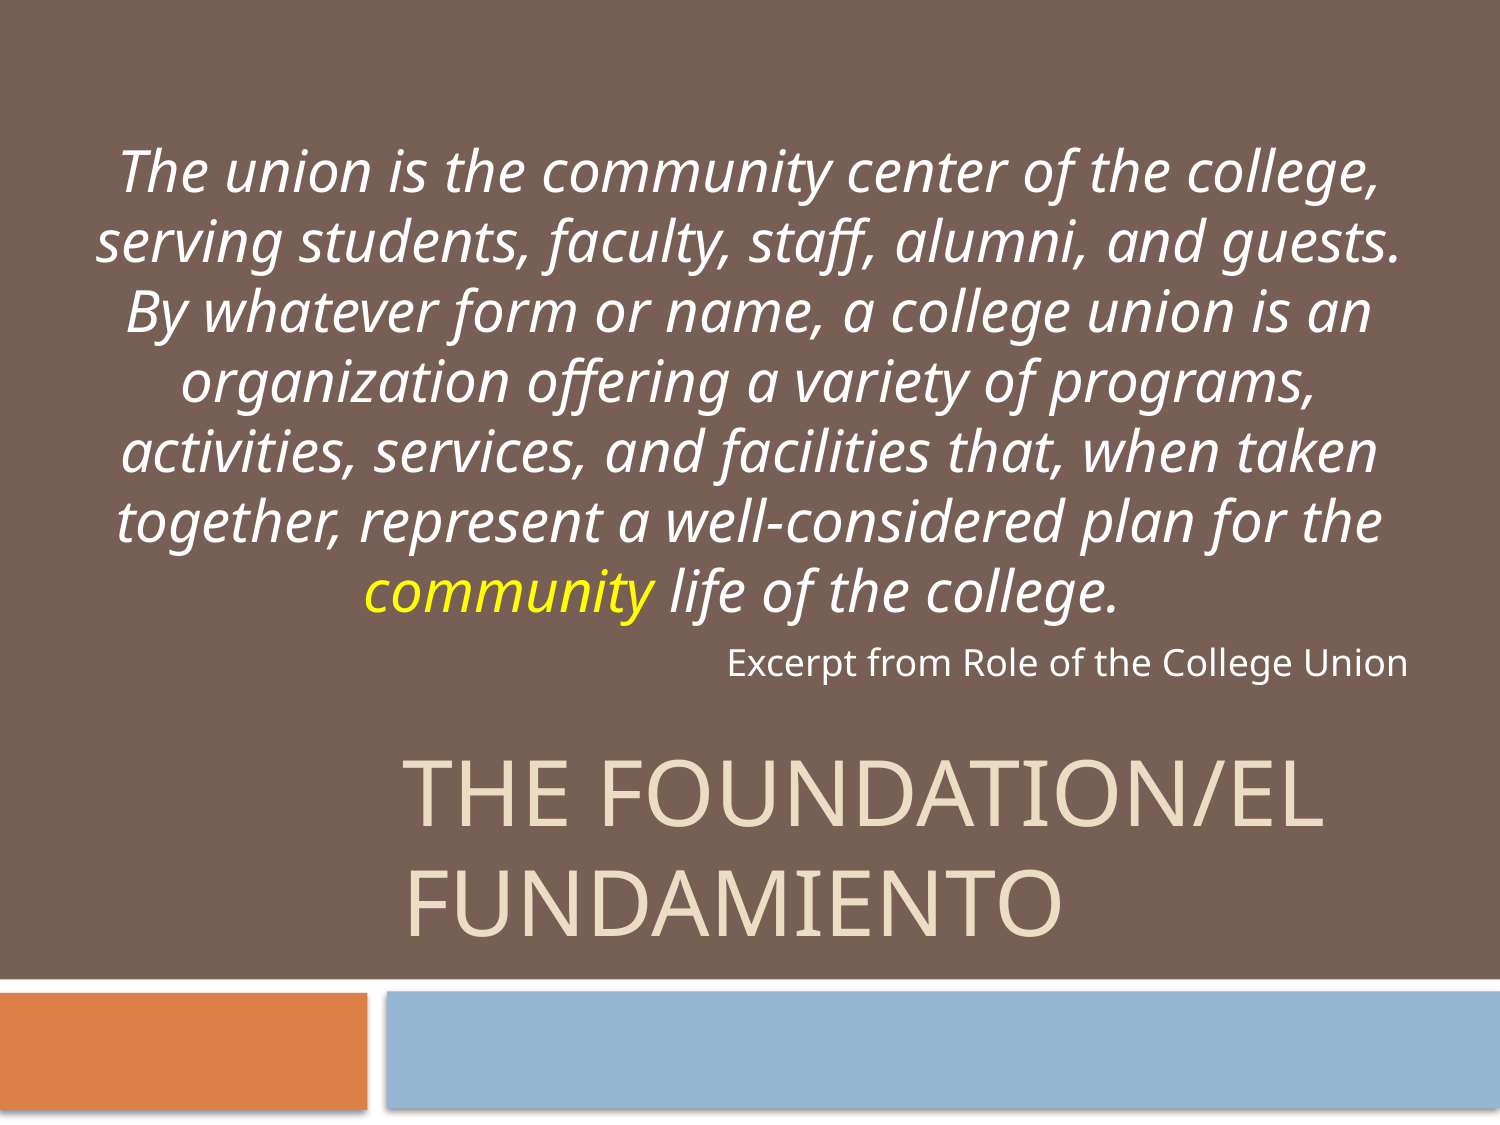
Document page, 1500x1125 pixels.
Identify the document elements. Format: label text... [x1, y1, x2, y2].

title The Foundation/El Fundamiento [387, 724, 1451, 963]
subtitle The union is the community center of the college, serving students, faculty, staff, alumni, and guests. By whatever form or name, a college union is an organization offering a variety of programs, activities, services, and facilities that, when taken together, represent a well-considered plan for the community life of the college. Excerpt from Role of the College Union [74, 49, 1426, 768]
